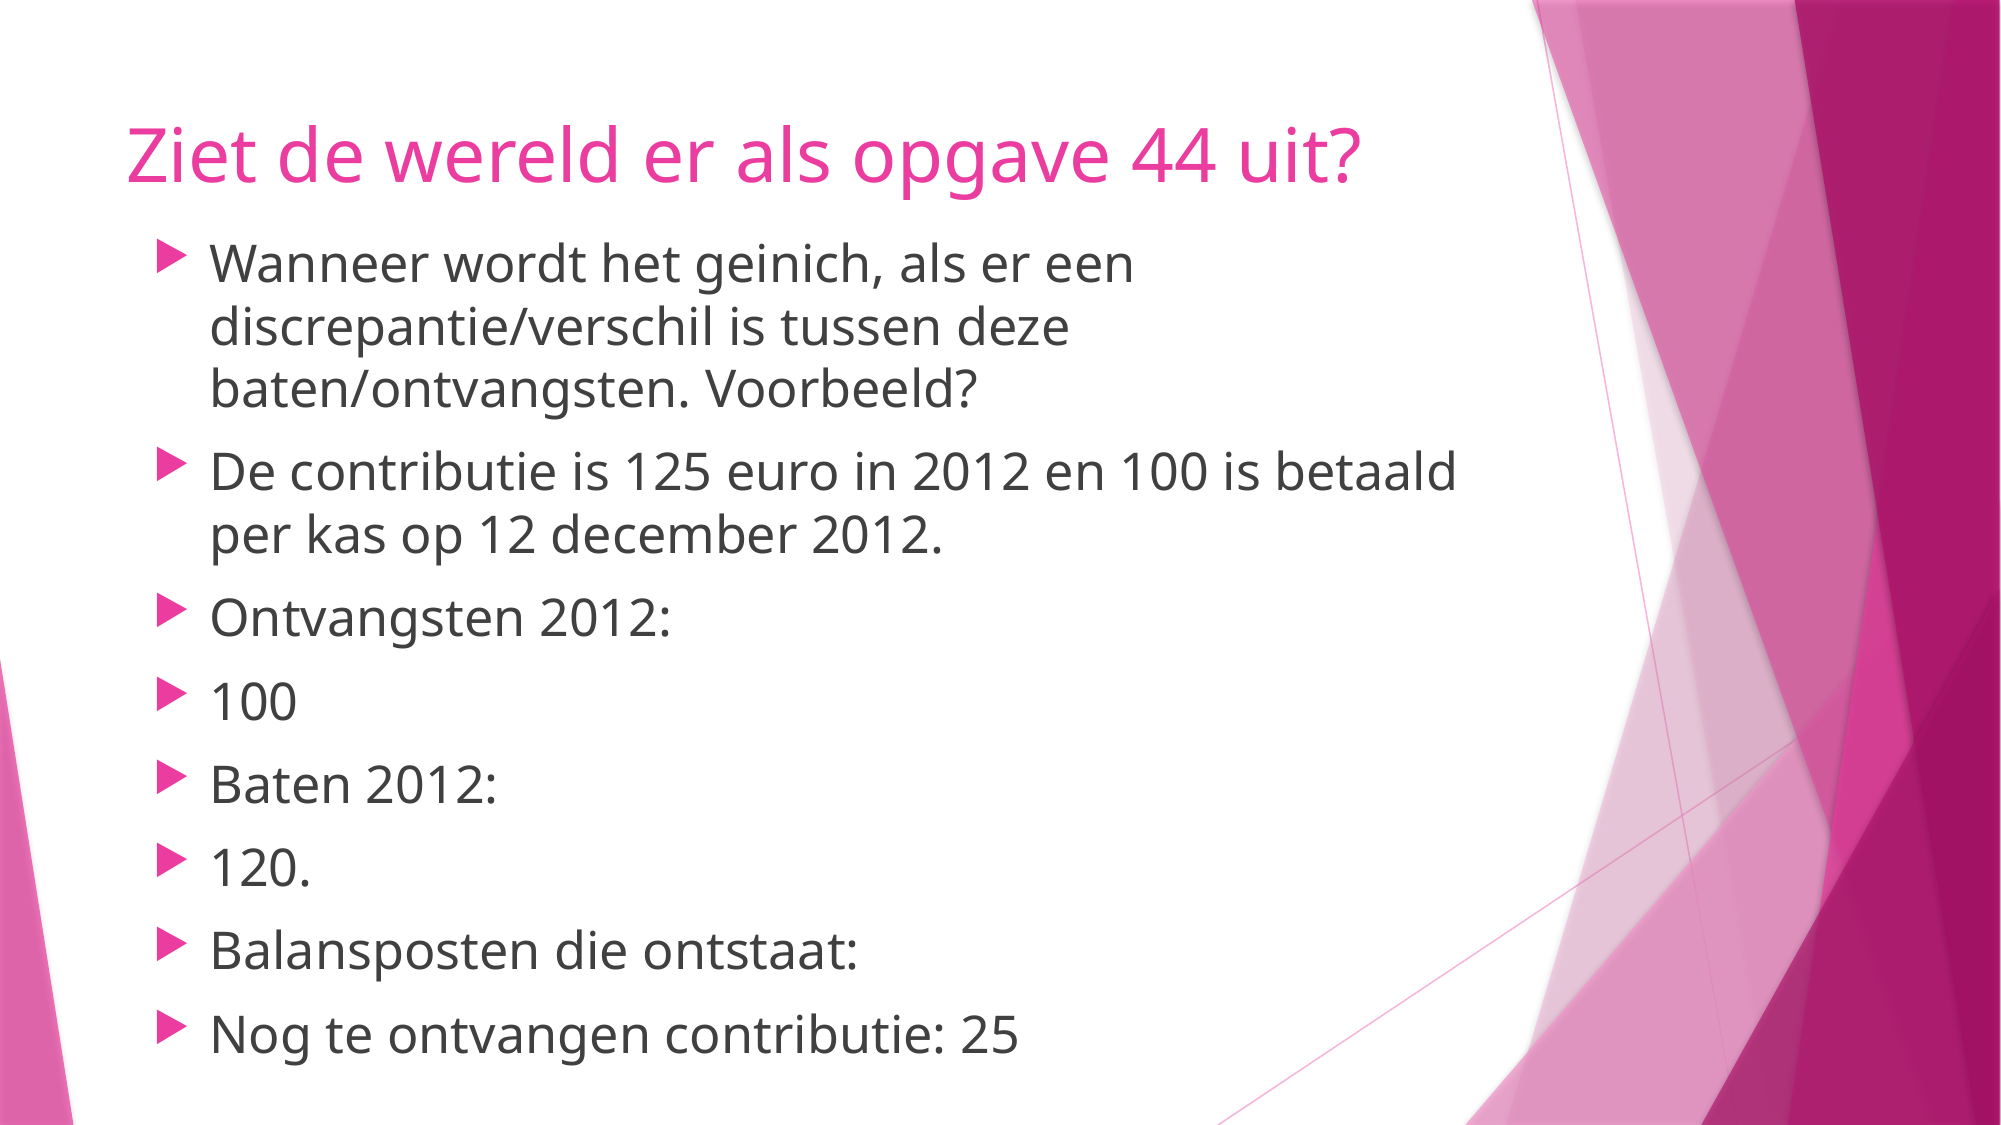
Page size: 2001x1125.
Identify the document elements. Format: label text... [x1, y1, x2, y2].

title Ziet de wereld er als opgave 44 uit? [111, 99, 1522, 317]
list Wanneer wordt het geinich, als er een discrepantie/verschil is tussen deze baten/ontvangsten. Voorbeeld? De contributie is 125 euro in 2012 en 100 is betaald per kas op 12 december 2012. Ontvangsten 2012: 100 Baten 2012: 120. Balansposten die ontstaat: Nog te ontvangen contributie: 25 [138, 223, 1522, 992]
